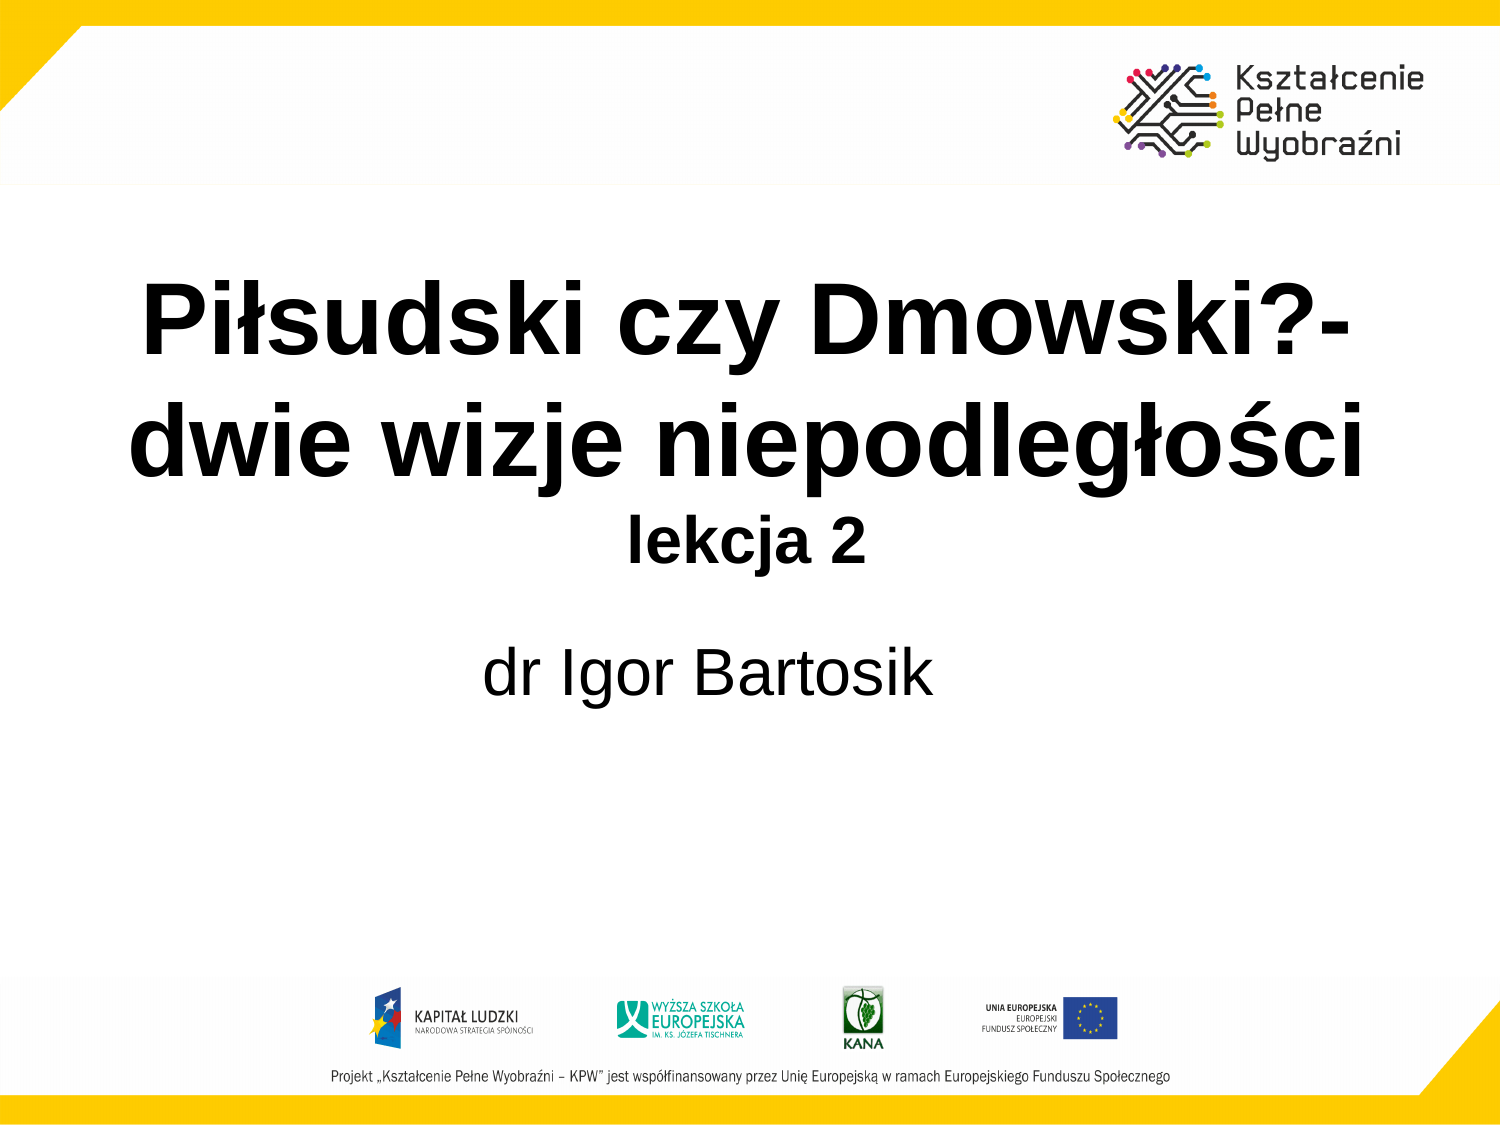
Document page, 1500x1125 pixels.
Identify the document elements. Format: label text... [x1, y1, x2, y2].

picture [0, 976, 1500, 1125]
picture [0, 0, 1500, 185]
title Piłsudski czy Dmowski?- dwie wizje niepodległości lekcja 2 [94, 260, 1400, 569]
text_box dr Igor Bartosik [183, 621, 1233, 909]
